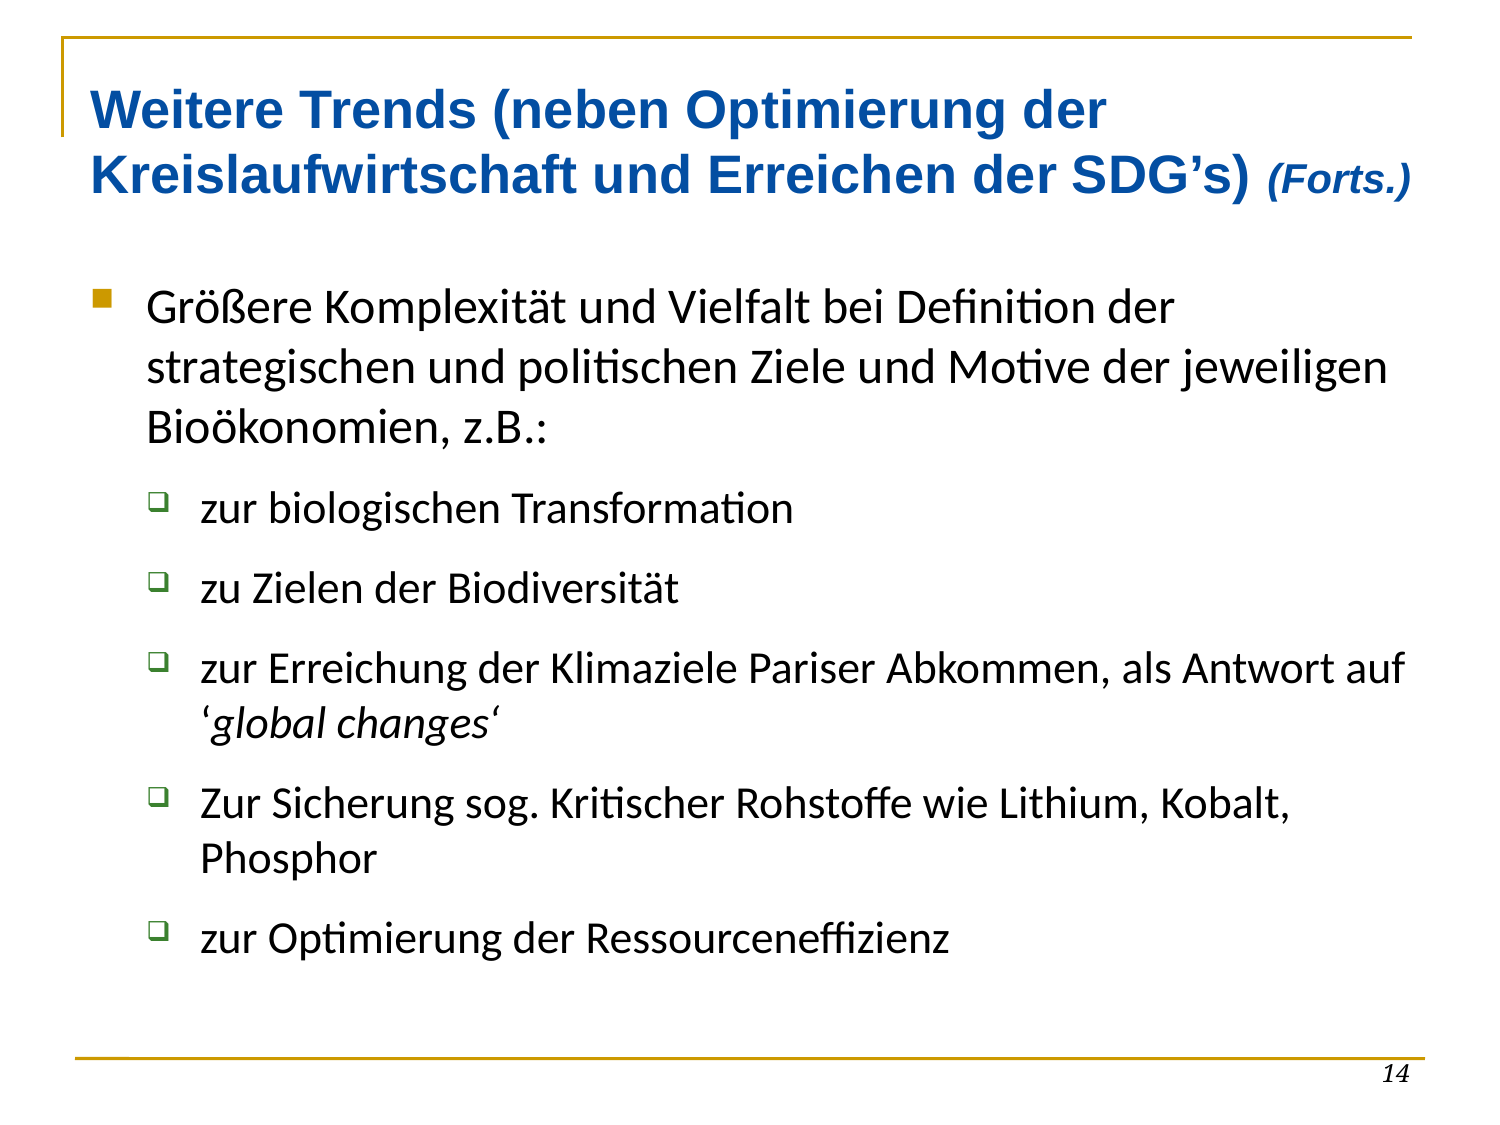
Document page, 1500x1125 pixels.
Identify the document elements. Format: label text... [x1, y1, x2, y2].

list Größere Komplexität und Vielfalt bei Definition der strategischen und politischen Ziele und Motive der jeweiligen Bioökonomien, z.B.: zur biologischen Transformation zu Zielen der Biodiversität zur Erreichung der Klimaziele Pariser Abkommen, als Antwort auf ‘global changes‘ Zur Sicherung sog. Kritischer Rohstoffe wie Lithium, Kobalt, Phosphor zur Optimierung der Ressourceneffizienz [75, 265, 1425, 914]
slide_number 14 [1074, 1023, 1426, 1100]
title Weitere Trends (neben Optimierung der Kreislaufwirtschaft und Erreichen der SDG’s) (Forts.) [75, 45, 1471, 233]
